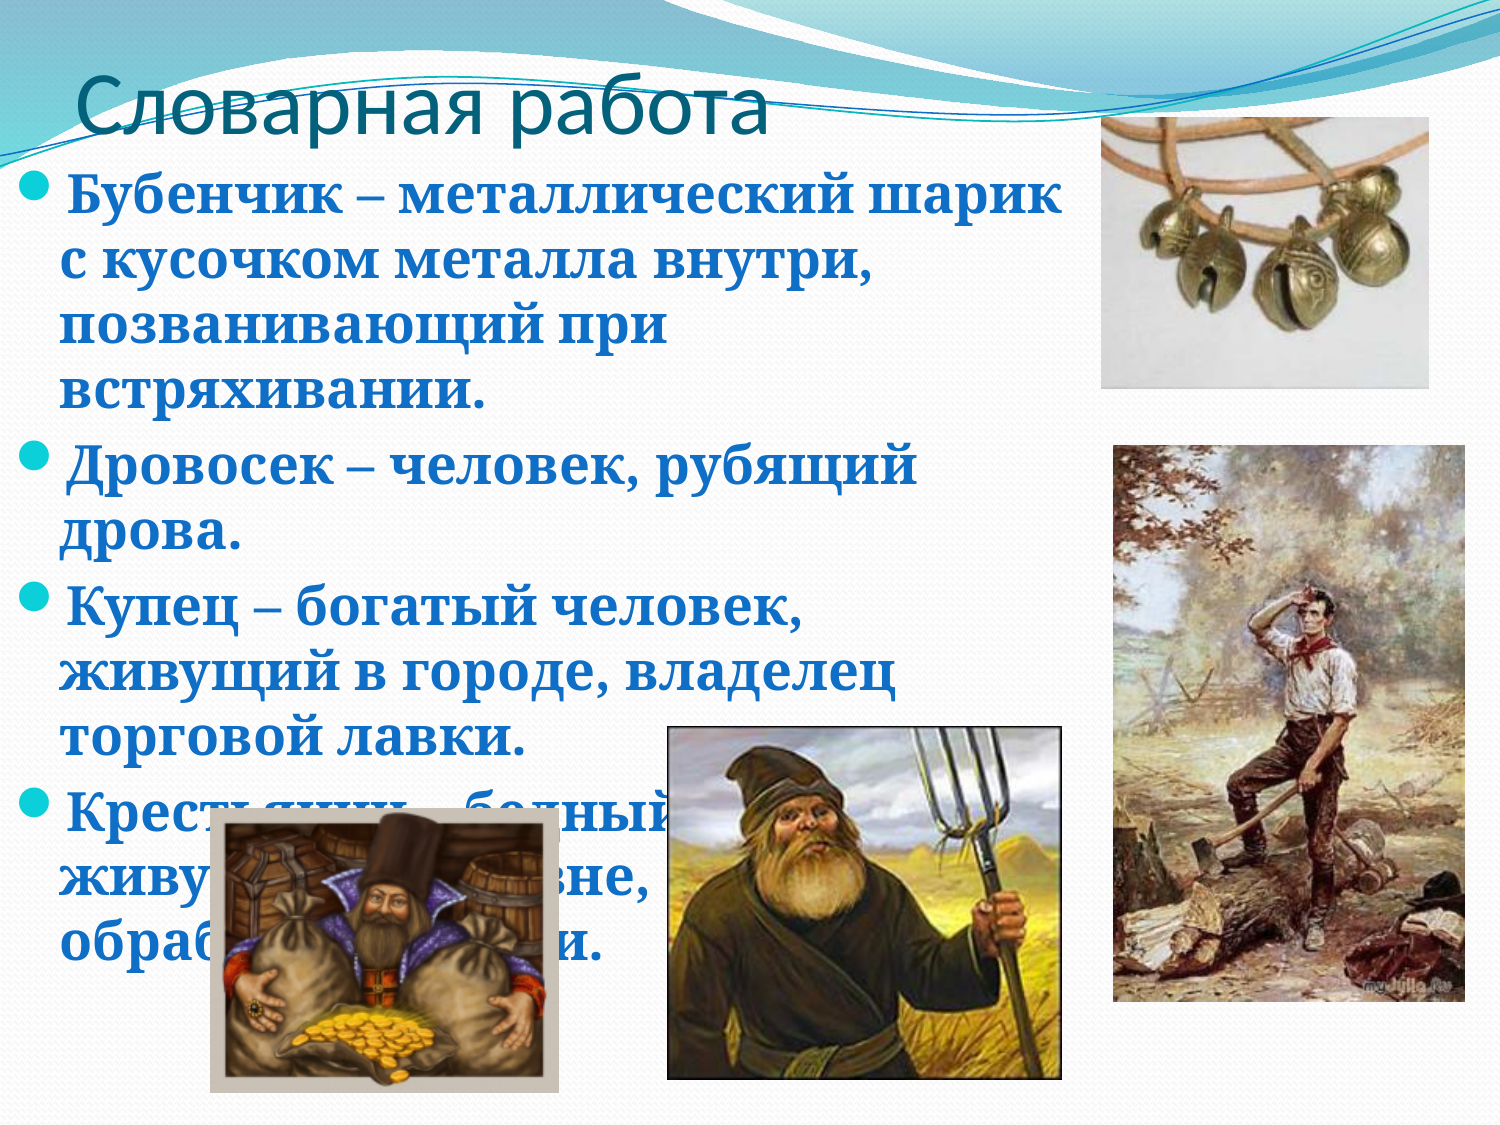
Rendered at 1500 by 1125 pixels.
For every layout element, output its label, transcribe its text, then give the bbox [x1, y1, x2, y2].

picture [210, 808, 559, 1094]
list Бубенчик – металлический шарик с кусочком металла внутри, позванивающий при встряхивании. Дровосек – человек, рубящий дрова. Купец – богатый человек, живущий в городе, владелец торговой лавки. Крестьянин – бедный человек, живущий в деревне, занимается обработкой земли. [0, 152, 1090, 1125]
picture [1113, 445, 1466, 1002]
title Словарная работа [75, 35, 1425, 153]
picture [667, 726, 1062, 1080]
picture [1101, 116, 1430, 390]
